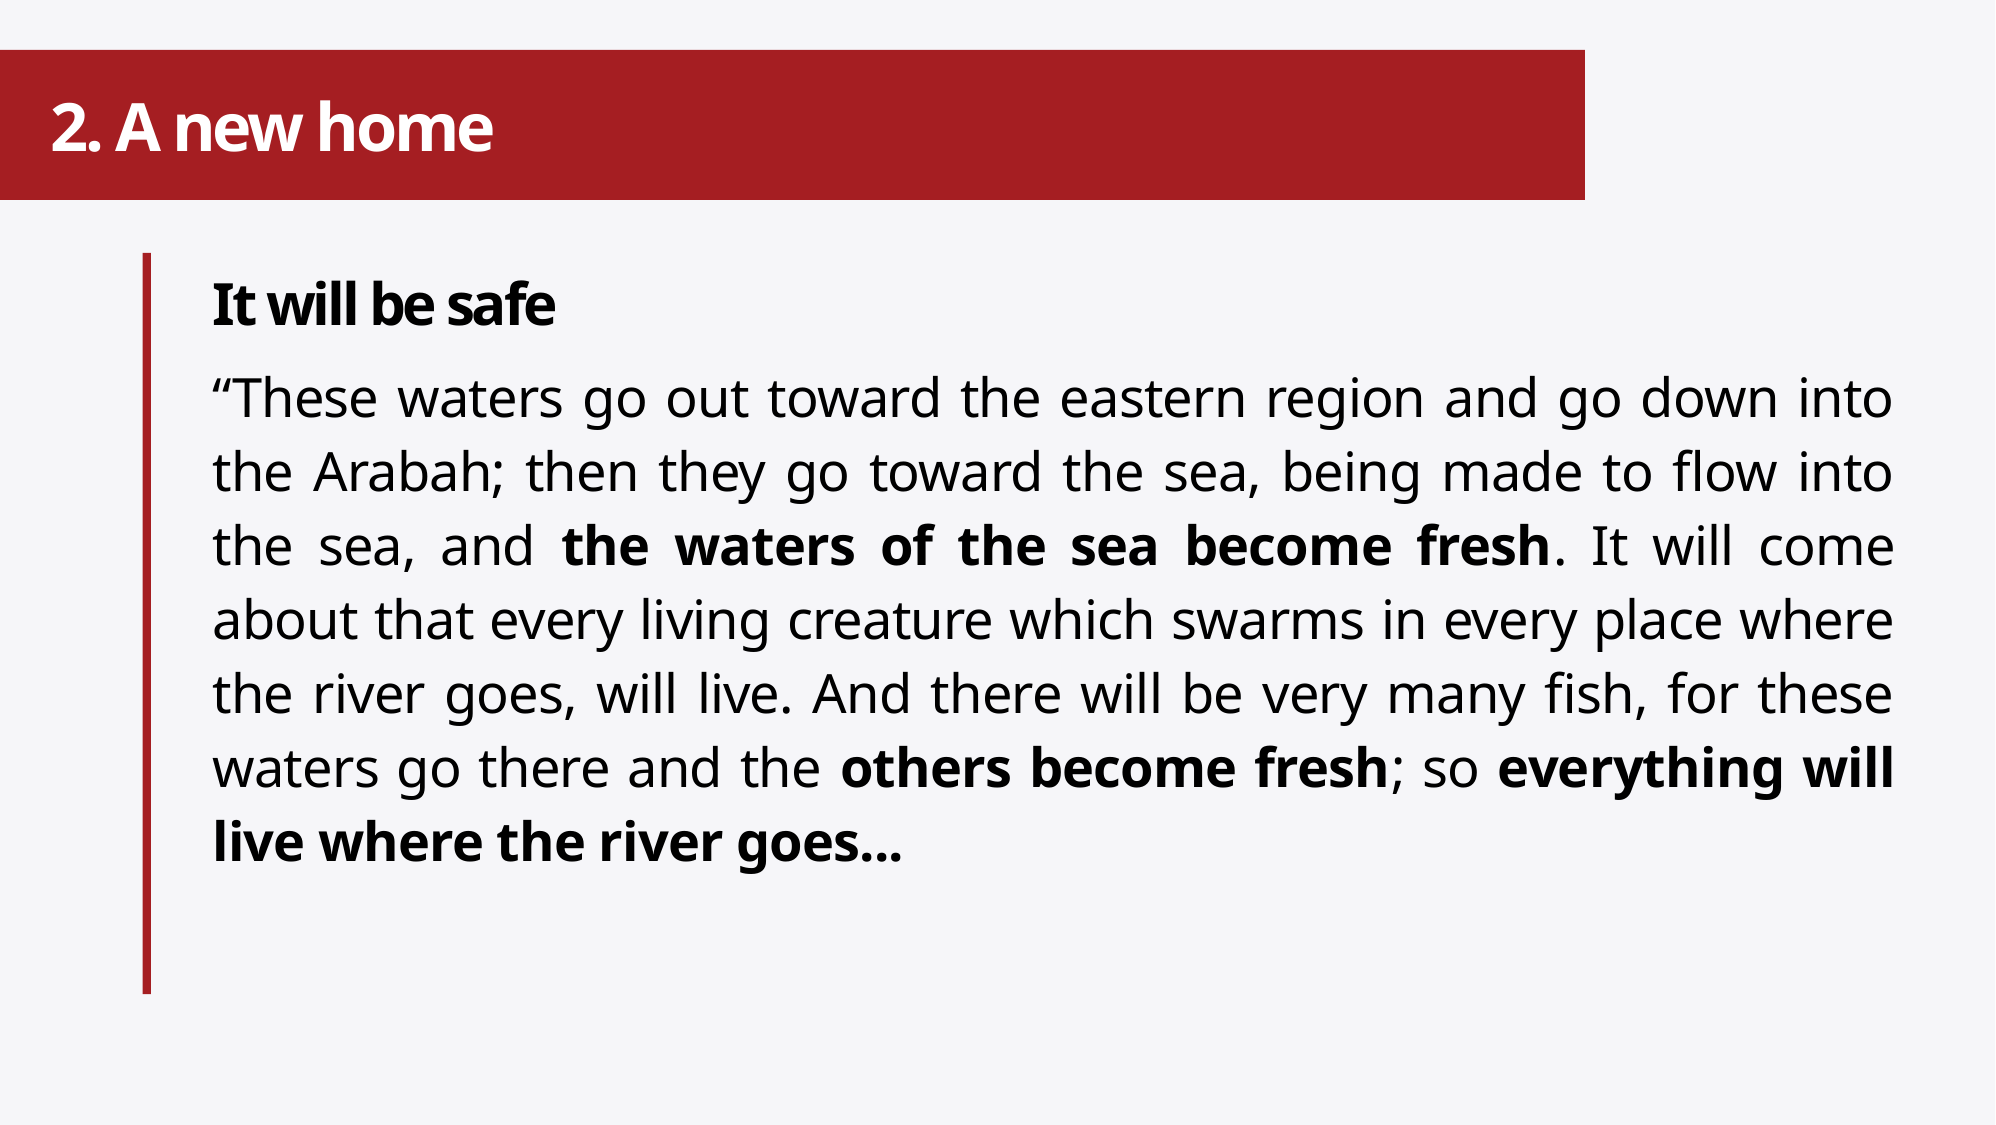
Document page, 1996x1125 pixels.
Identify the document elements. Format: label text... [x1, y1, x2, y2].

title 2. A new home [35, 62, 1831, 188]
subtitle It will be safe “These waters go out toward the eastern region and go down into the Arabah; then they go toward the sea, being made to flow into the sea, and the waters of the sea become fresh. It will come about that every living creature which swarms in every place where the river goes, will live. And there will be very many fish, for these waters go there and the others become fresh; so everything will live where the river goes... [197, 249, 1910, 1000]
